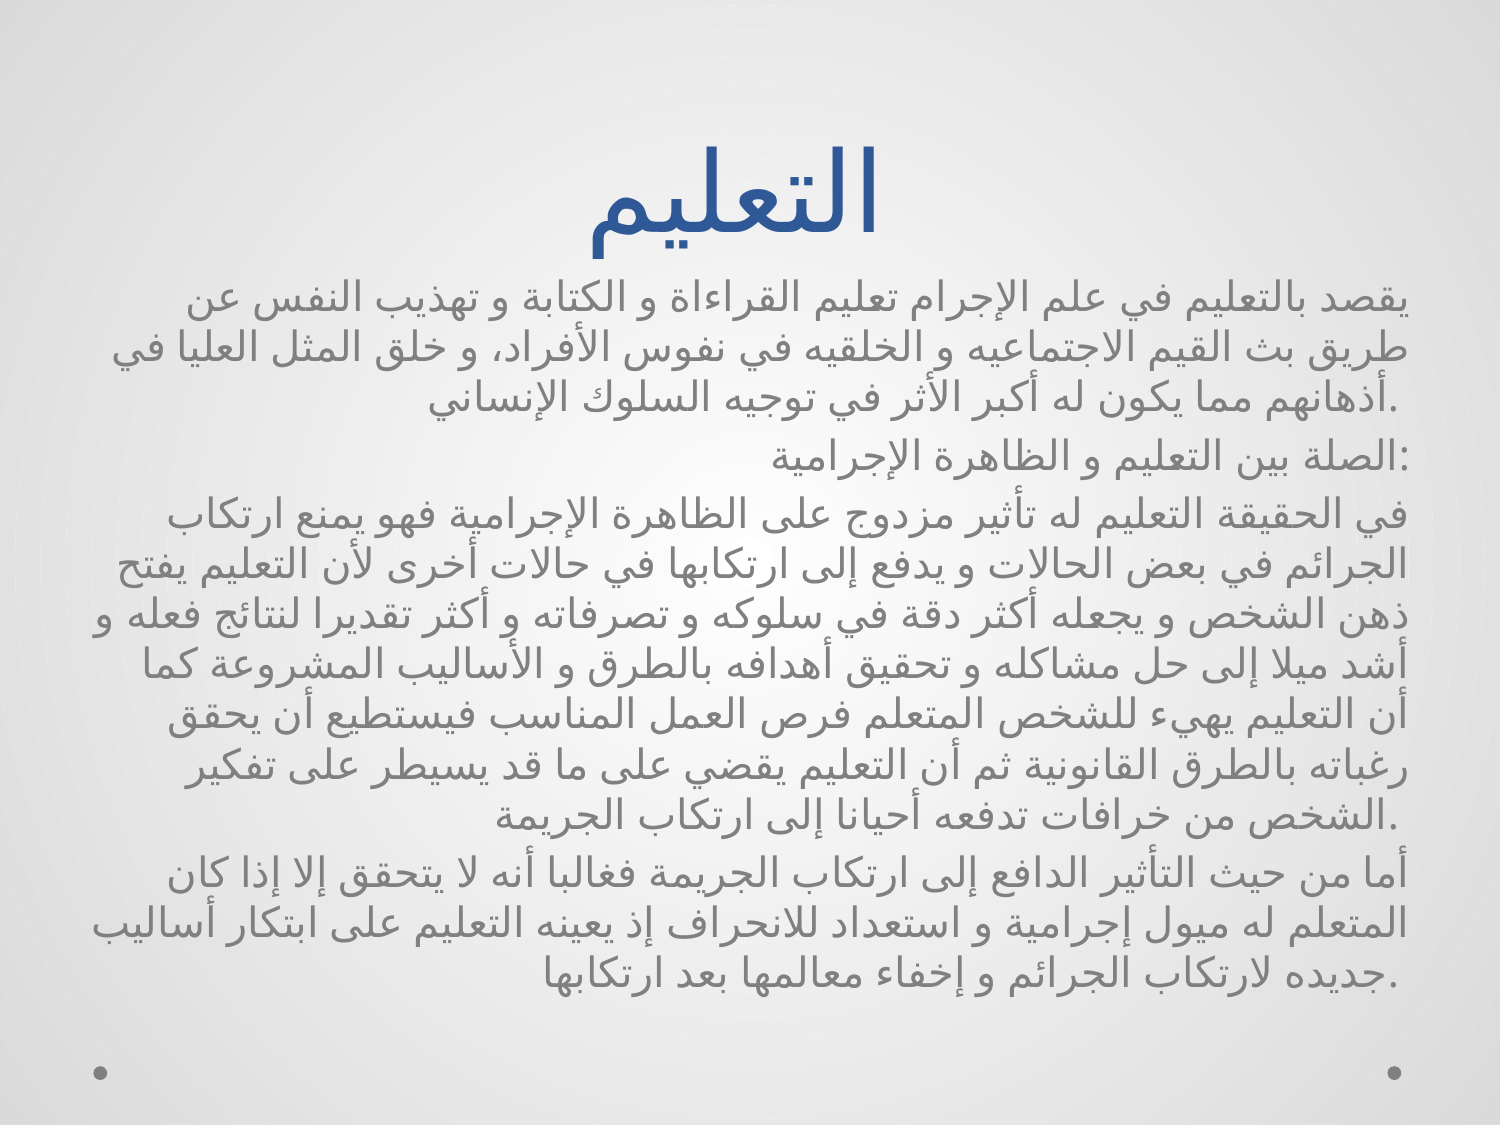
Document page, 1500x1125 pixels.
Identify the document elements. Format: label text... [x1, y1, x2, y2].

list يقصد بالتعليم في علم الإجرام تعليم القراءاة و الكتابة و تهذيب النفس عن طريق بث القيم الاجتماعيه و الخلقيه في نفوس الأفراد، و خلق المثل العليا في أذهانهم مما يكون له أكبر الأثر في توجيه السلوك الإنساني. الصلة بين التعليم و الظاهرة الإجرامية: في الحقيقة التعليم له تأثير مزدوج على الظاهرة الإجرامية فهو يمنع ارتكاب الجرائم في بعض الحالات و يدفع إلى ارتكابها في حالات أخرى لأن التعليم يفتح ذهن الشخص و يجعله أكثر دقة في سلوكه و تصرفاته و أكثر تقديرا لنتائج فعله و أشد ميلا إلى حل مشاكله و تحقيق أهدافه بالطرق و الأساليب المشروعة كما أن التعليم يهيء للشخص المتعلم فرص العمل المناسب فيستطيع أن يحقق رغباته بالطرق القانونية ثم أن التعليم يقضي على ما قد يسيطر على تفكير الشخص من خرافات تدفعه أحيانا إلى ارتكاب الجريمة. أما من حيث التأثير الدافع إلى ارتكاب الجريمة فغالبا أنه لا يتحقق إلا إذا كان المتعلم له ميول إجرامية و استعداد للانحراف إذ يعينه التعليم على ابتكار أساليب جديده لارتكاب الجرائم و إخفاء معالمها بعد ارتكابها. [75, 262, 1425, 1005]
title التعليم [75, 0, 1425, 262]
